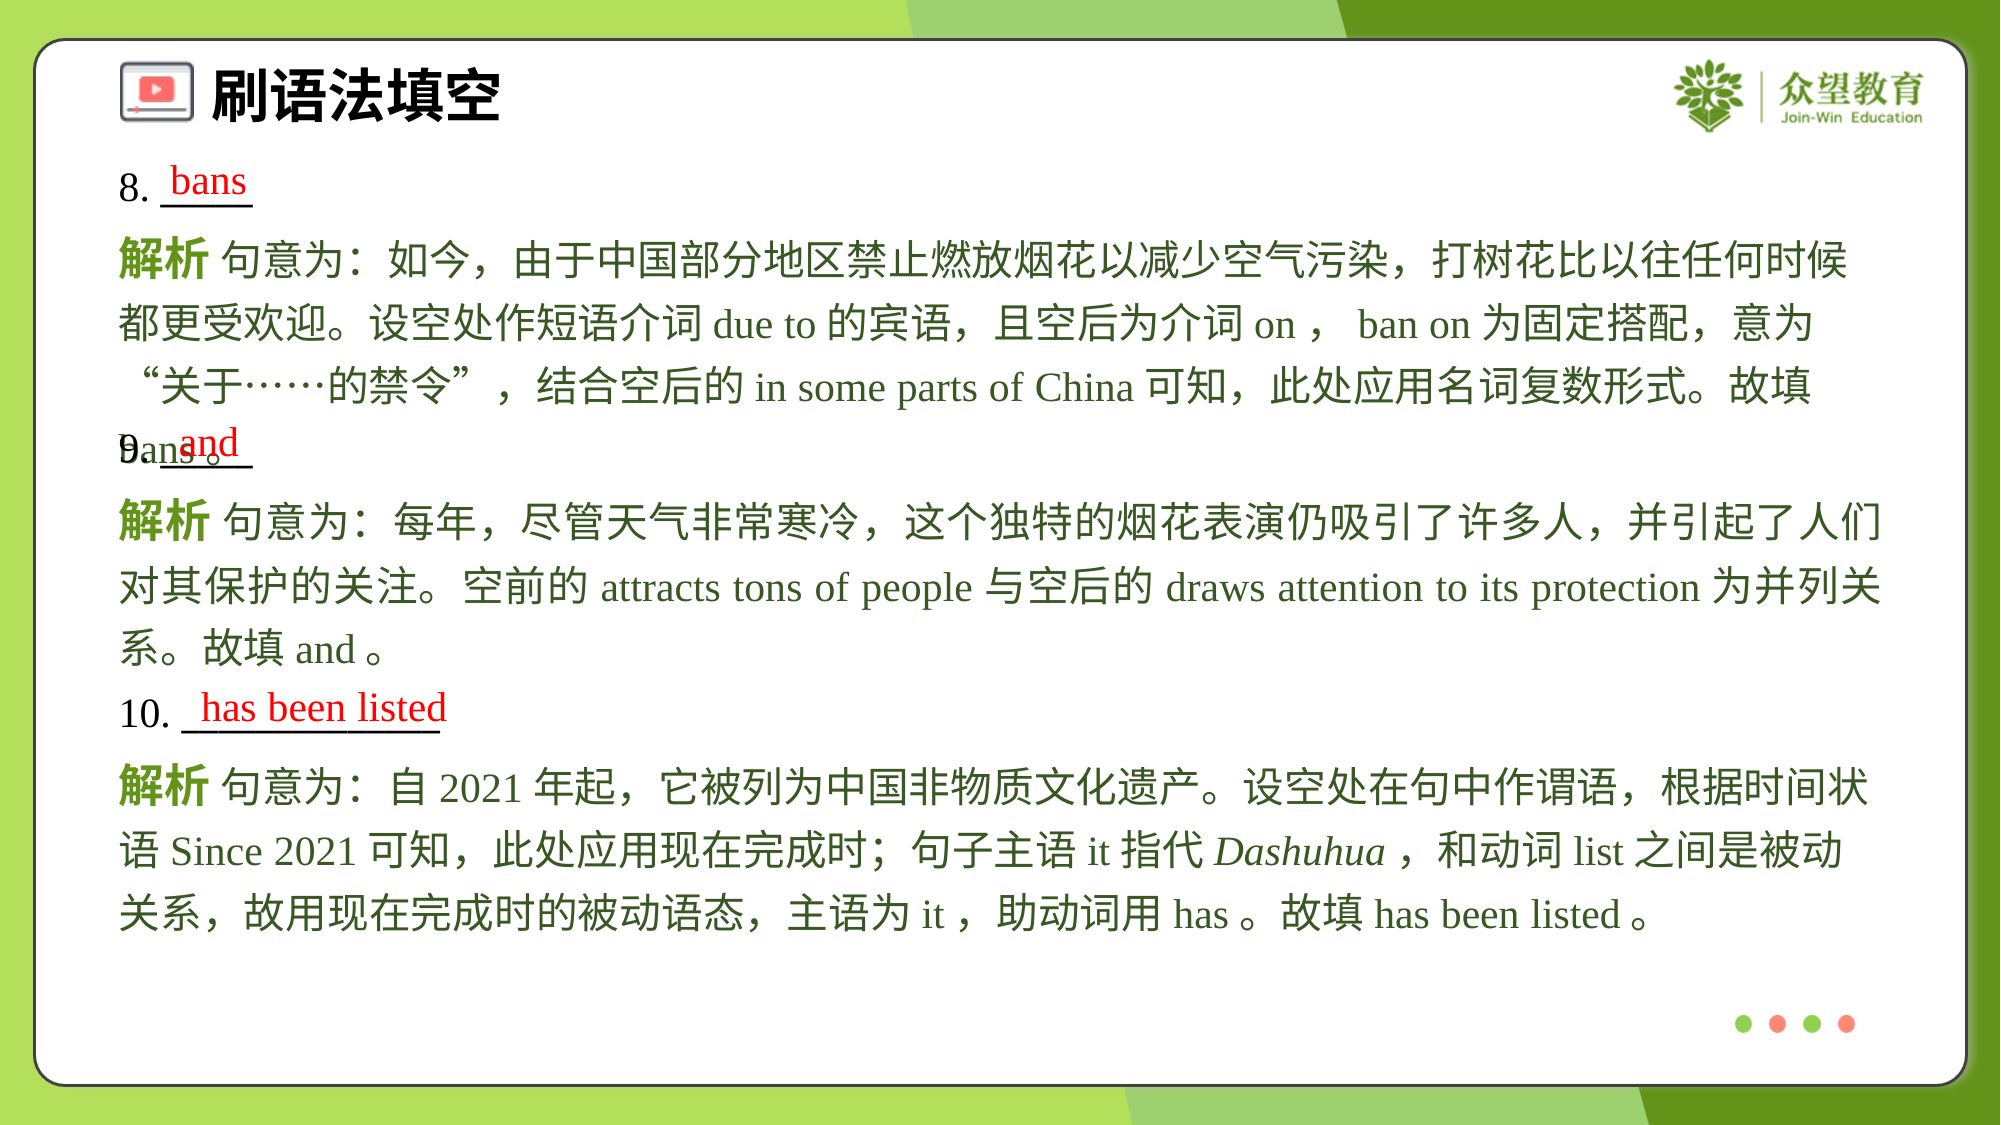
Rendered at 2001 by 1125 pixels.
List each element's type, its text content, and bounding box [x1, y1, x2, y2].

text_box has been listed [186, 666, 462, 724]
text_box 解析 句意为：自2021年起，它被列为中国非物质文化遗产。设空处在句中作谓语，根据时间状语Since 2021可知，此处应用现在完成时；句子主语it指代Dashuhua，和动词list之间是被动关系，故用现在完成时的被动语态，主语为it，助动词用has。故填has been listed。 [118, 742, 1883, 932]
text_box 10. ______________ [118, 673, 1883, 731]
text_box 8. _____ [118, 146, 1883, 204]
text_box 9. _____ [118, 408, 1883, 466]
picture [0, 0, 2000, 1125]
text_box 解析 句意为：如今，由于中国部分地区禁止燃放烟花以减少空气污染，打树花比以往任何时候都更受欢迎。设空处作短语介词due to的宾语，且空后为介词on，ban on为固定搭配，意为“关于……的禁令”，结合空后的in some parts of China可知，此处应用名词复数形式。故填bans。 [118, 215, 1883, 405]
text_box bans [165, 140, 252, 199]
text_box 解析 句意为：每年，尽管天气非常寒冷，这个独特的烟花表演仍吸引了许多人，并引起了人们对其保护的关注。空前的attracts tons of people与空后的draws attention to its protection为并列关系。故填and。 [118, 478, 1883, 668]
text_box and [174, 402, 244, 460]
